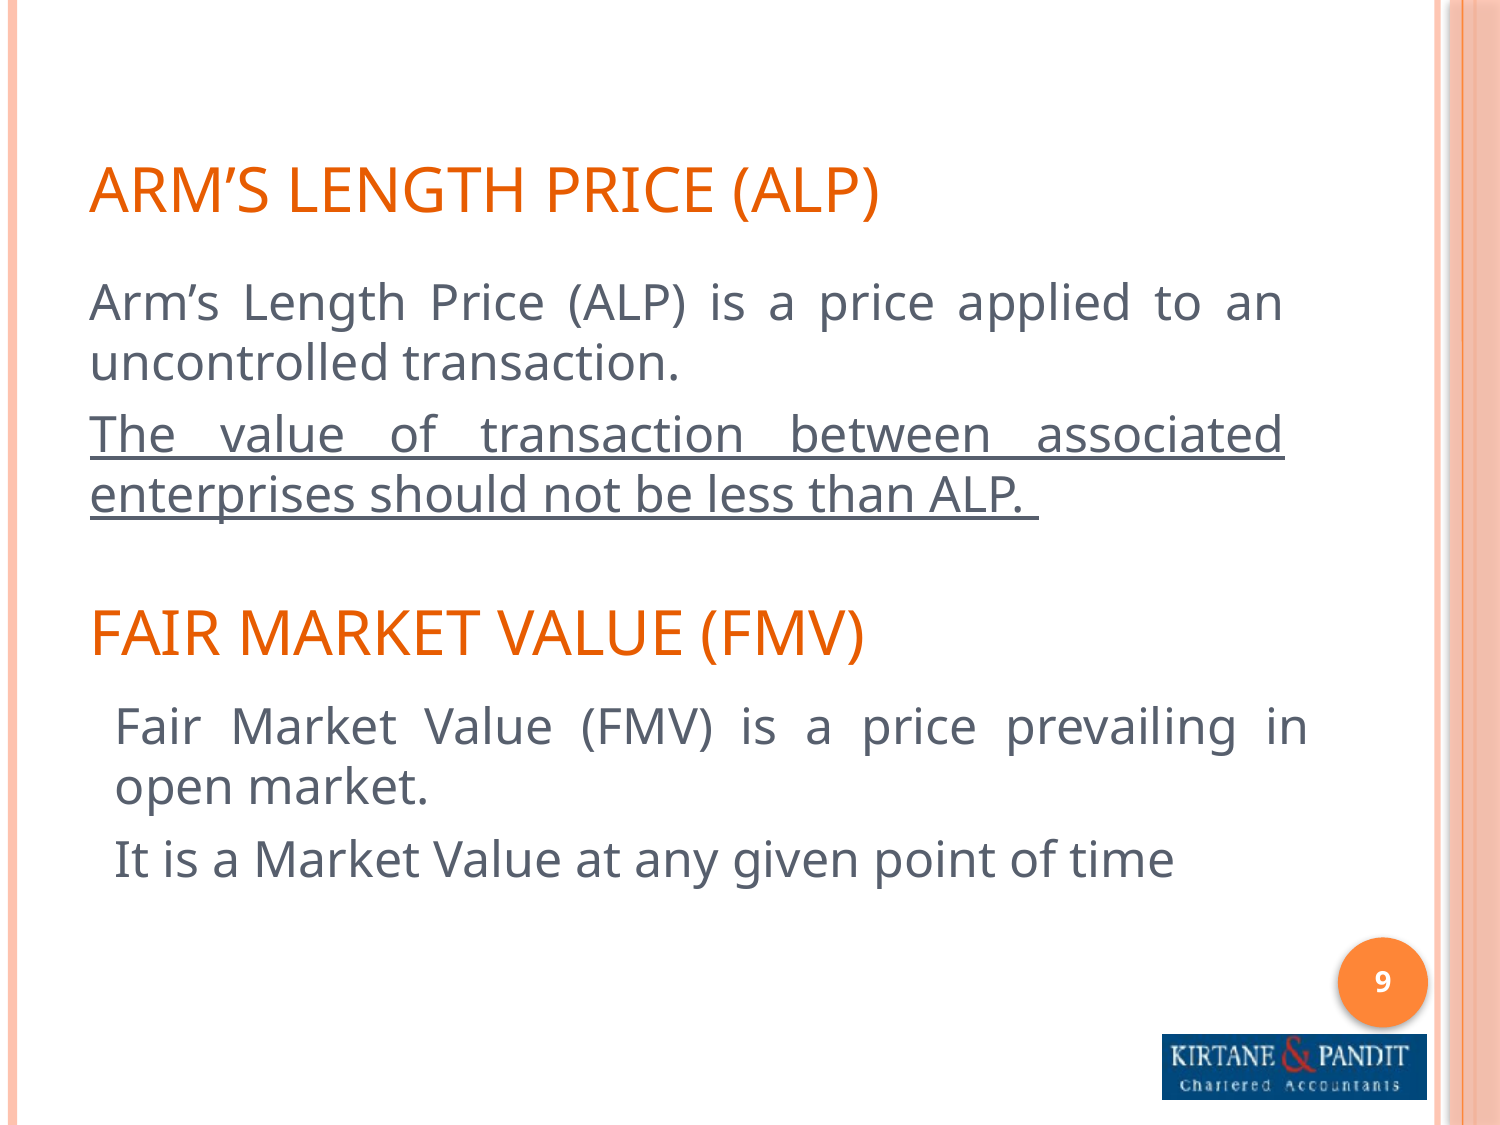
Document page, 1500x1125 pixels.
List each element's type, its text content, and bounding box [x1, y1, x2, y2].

text_box Fair Market Value (FMV) [75, 487, 1300, 675]
title Arm’s Length Price (ALP) [75, 45, 1300, 233]
footer [825, 950, 1425, 1098]
picture [1162, 1034, 1427, 1100]
slide_number 9 [1333, 940, 1434, 1027]
list Arm’s Length Price (ALP) is a price applied to an uncontrolled transaction. The value of transaction between associated enterprises should not be less than ALP. [75, 262, 1300, 487]
text_box Fair Market Value (FMV) is a price prevailing in open market. It is a Market Value at any given point of time [99, 687, 1325, 988]
